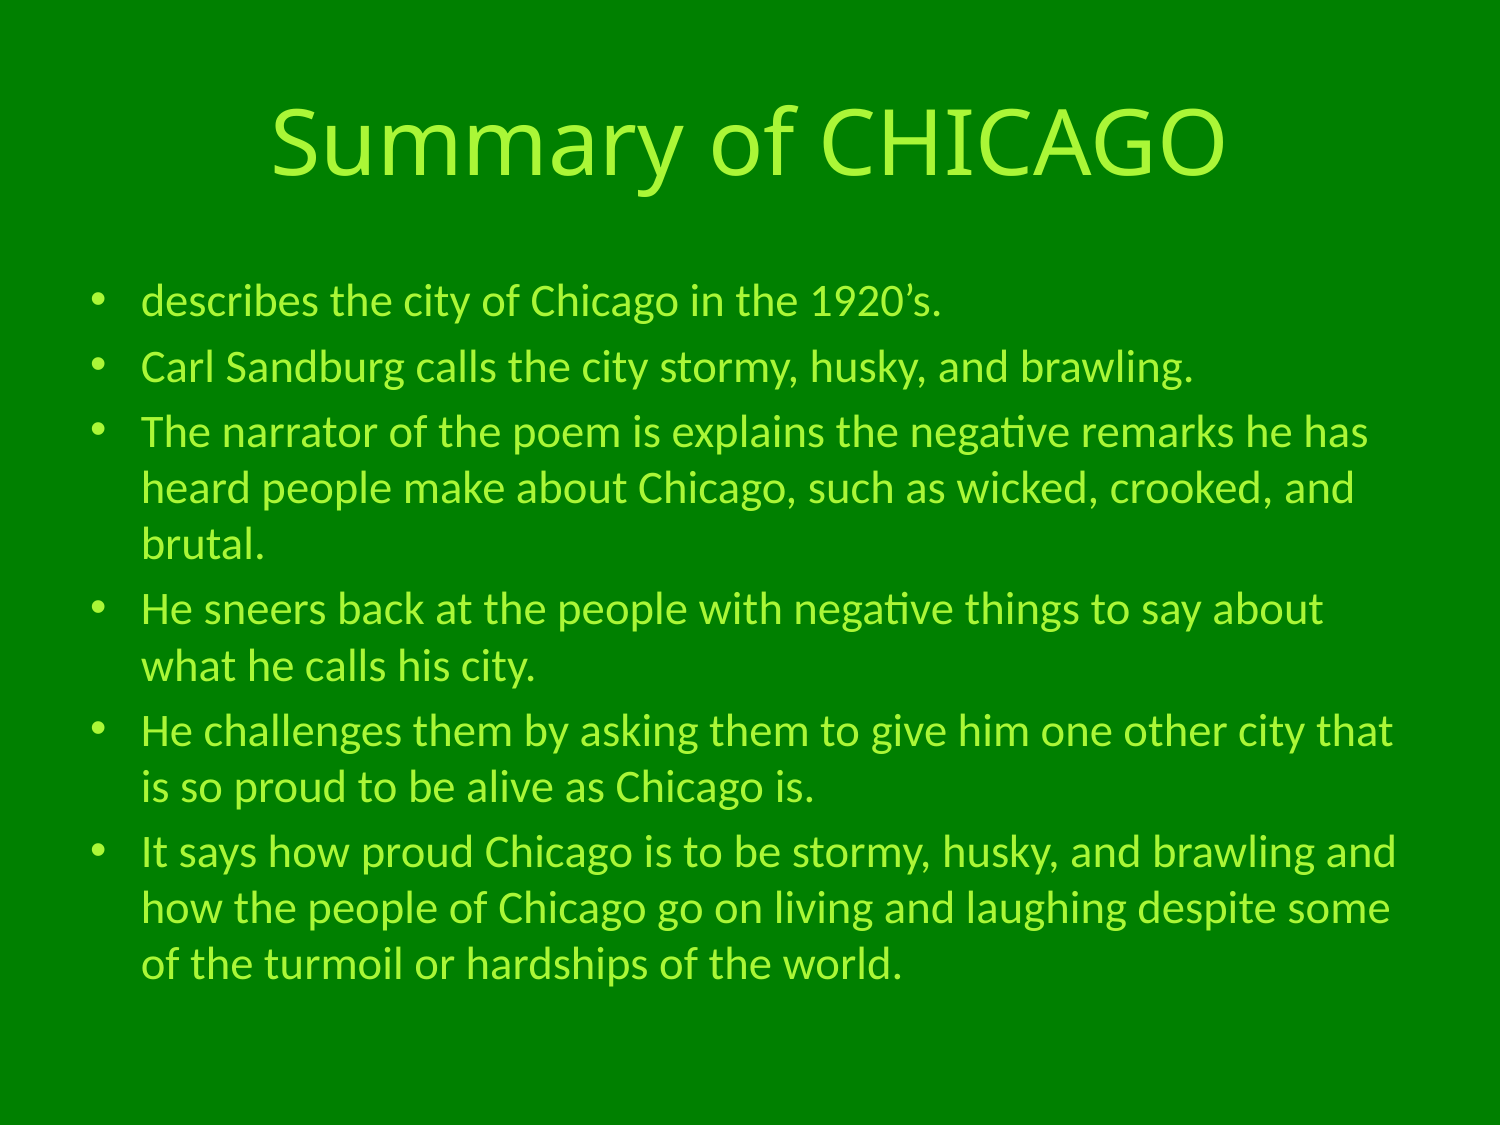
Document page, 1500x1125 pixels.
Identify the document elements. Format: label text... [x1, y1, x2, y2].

title Summary of CHICAGO [75, 45, 1425, 233]
list describes the city of Chicago in the 1920’s. Carl Sandburg calls the city stormy, husky, and brawling. The narrator of the poem is explains the negative remarks he has heard people make about Chicago, such as wicked, crooked, and brutal. He sneers back at the people with negative things to say about what he calls his city. He challenges them by asking them to give him one other city that is so proud to be alive as Chicago is. It says how proud Chicago is to be stormy, husky, and brawling and how the people of Chicago go on living and laughing despite some of the turmoil or hardships of the world. [75, 262, 1425, 1005]
